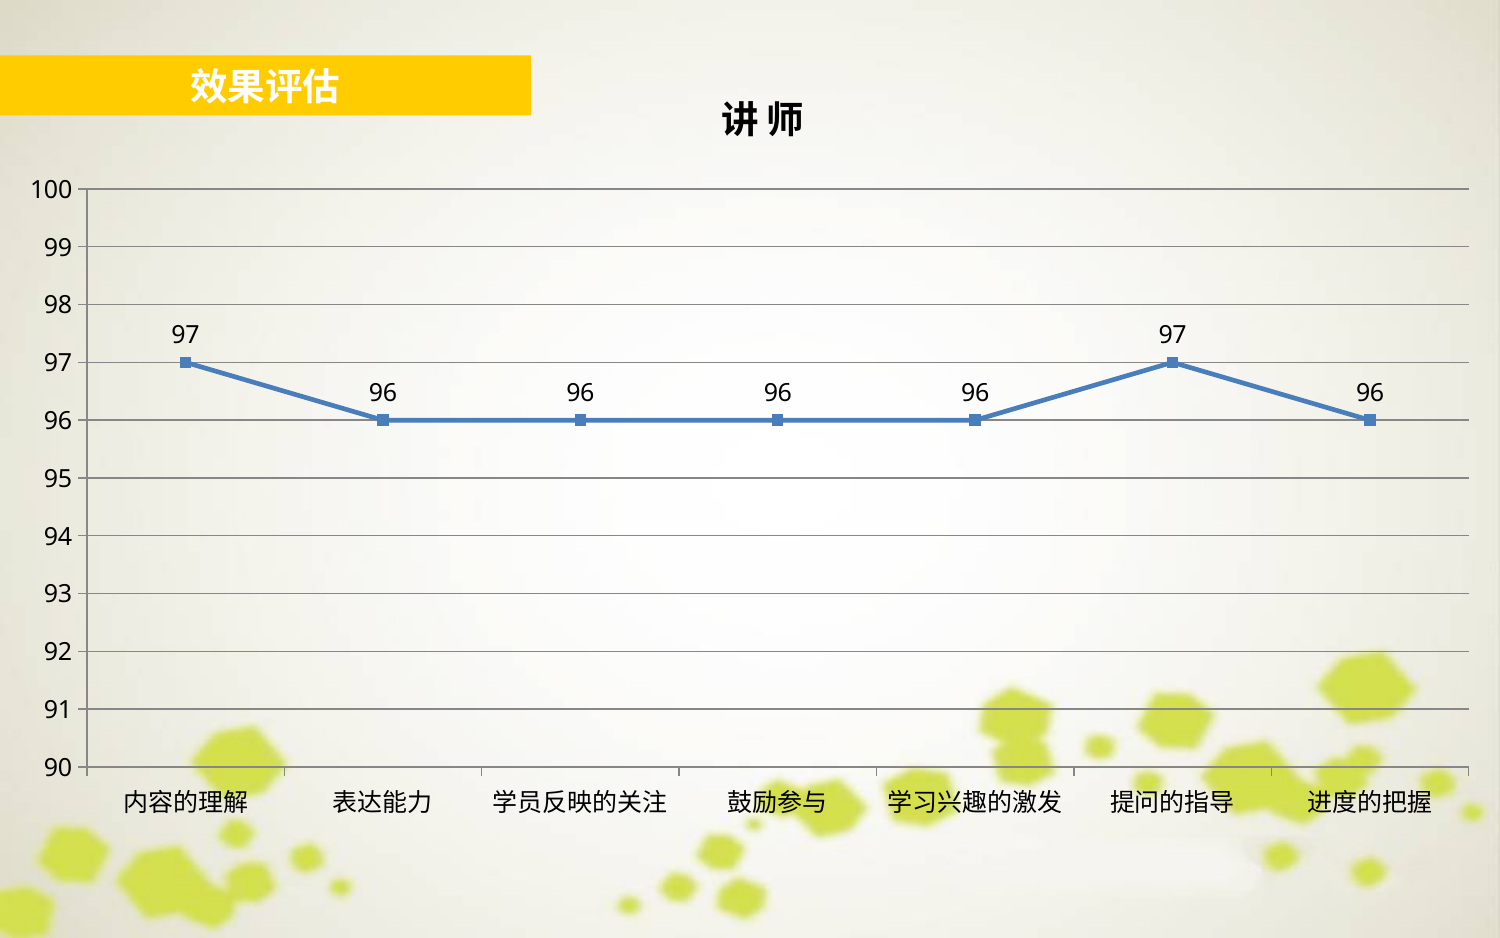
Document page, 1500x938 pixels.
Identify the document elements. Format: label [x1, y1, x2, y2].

chart [0, 55, 1499, 836]
picture [0, 0, 1500, 938]
